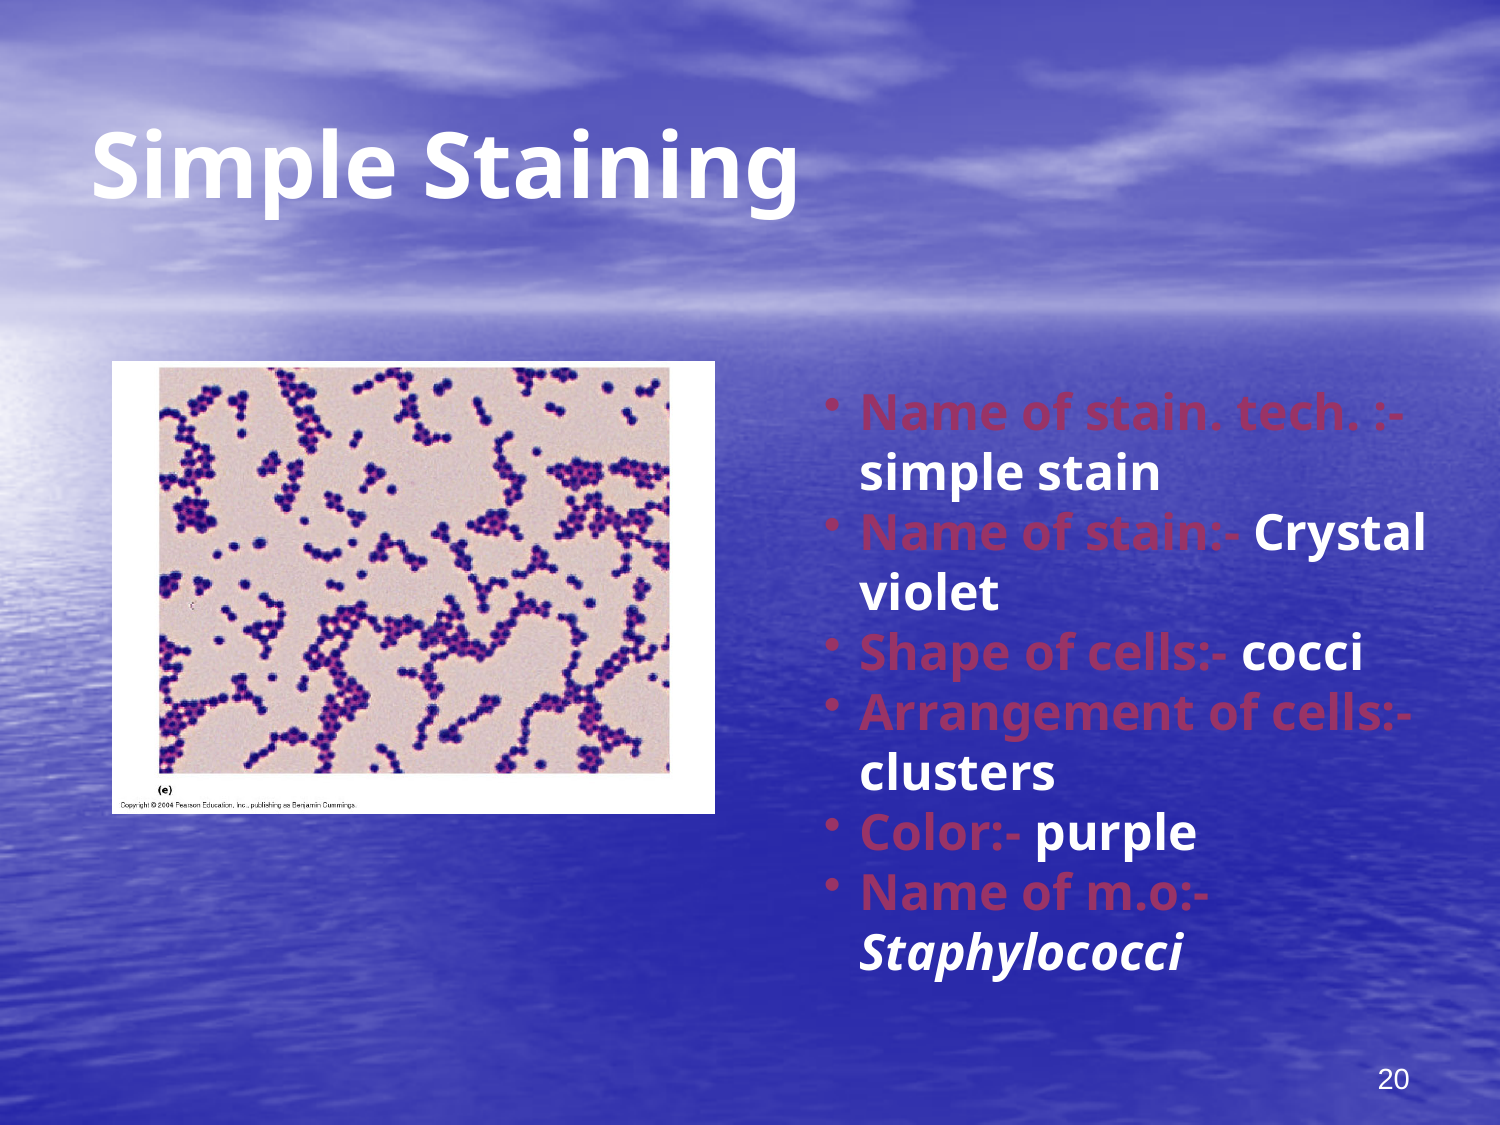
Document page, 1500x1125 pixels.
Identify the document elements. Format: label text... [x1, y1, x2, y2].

text_box Name of stain. tech. :- simple stain Name of stain:- Crystal violet Shape of cells:- cocci Arrangement of cells:- clusters Color:- purple Name of m.o:- Staphylococci [809, 373, 1489, 989]
title Simple Staining [74, 47, 1426, 276]
slide_number 20 [1074, 1024, 1426, 1103]
picture [111, 361, 715, 814]
